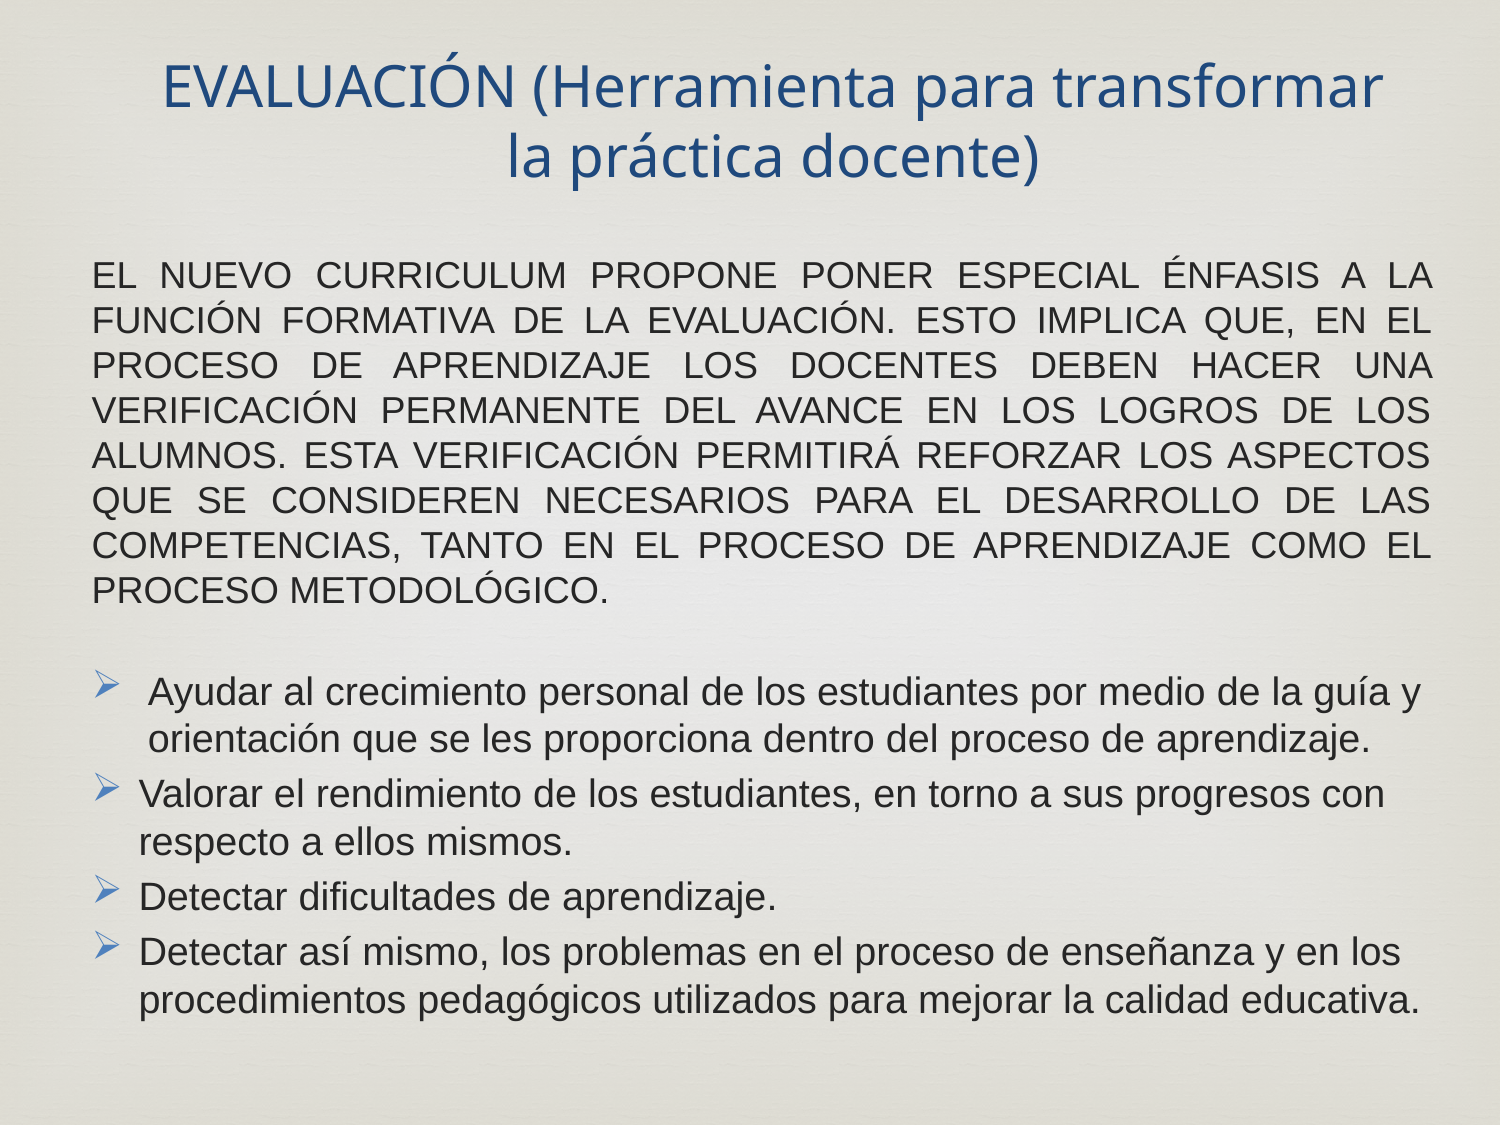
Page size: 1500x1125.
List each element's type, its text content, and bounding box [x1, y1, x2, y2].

list EL NUEVO CURRICULUM PROPONE PONER ESPECIAL ÉNFASIS A LA FUNCIÓN FORMATIVA DE LA EVALUACIÓN. ESTO IMPLICA QUE, EN EL PROCESO DE APRENDIZAJE LOS DOCENTES DEBEN HACER UNA VERIFICACIÓN PERMANENTE DEL AVANCE EN LOS LOGROS DE LOS ALUMNOS. ESTA VERIFICACIÓN PERMITIRÁ REFORZAR LOS ASPECTOS QUE SE CONSIDEREN NECESARIOS PARA EL DESARROLLO DE LAS COMPETENCIAS, TANTO EN EL PROCESO DE APRENDIZAJE COMO EL PROCESO METODOLÓGICO. Ayudar al crecimiento personal de los estudiantes por medio de la guía y orientación que se les proporciona dentro del proceso de aprendizaje. Valorar el rendimiento de los estudiantes, en torno a sus progresos con respecto a ellos mismos. Detectar dificultades de aprendizaje. Detectar así mismo, los problemas en el proceso de enseñanza y en los procedimientos pedagógicos utilizados para mejorar la calidad educativa. [76, 196, 1447, 1047]
title EVALUACIÓN (Herramienta para transformar la práctica docente) [135, 54, 1410, 196]
